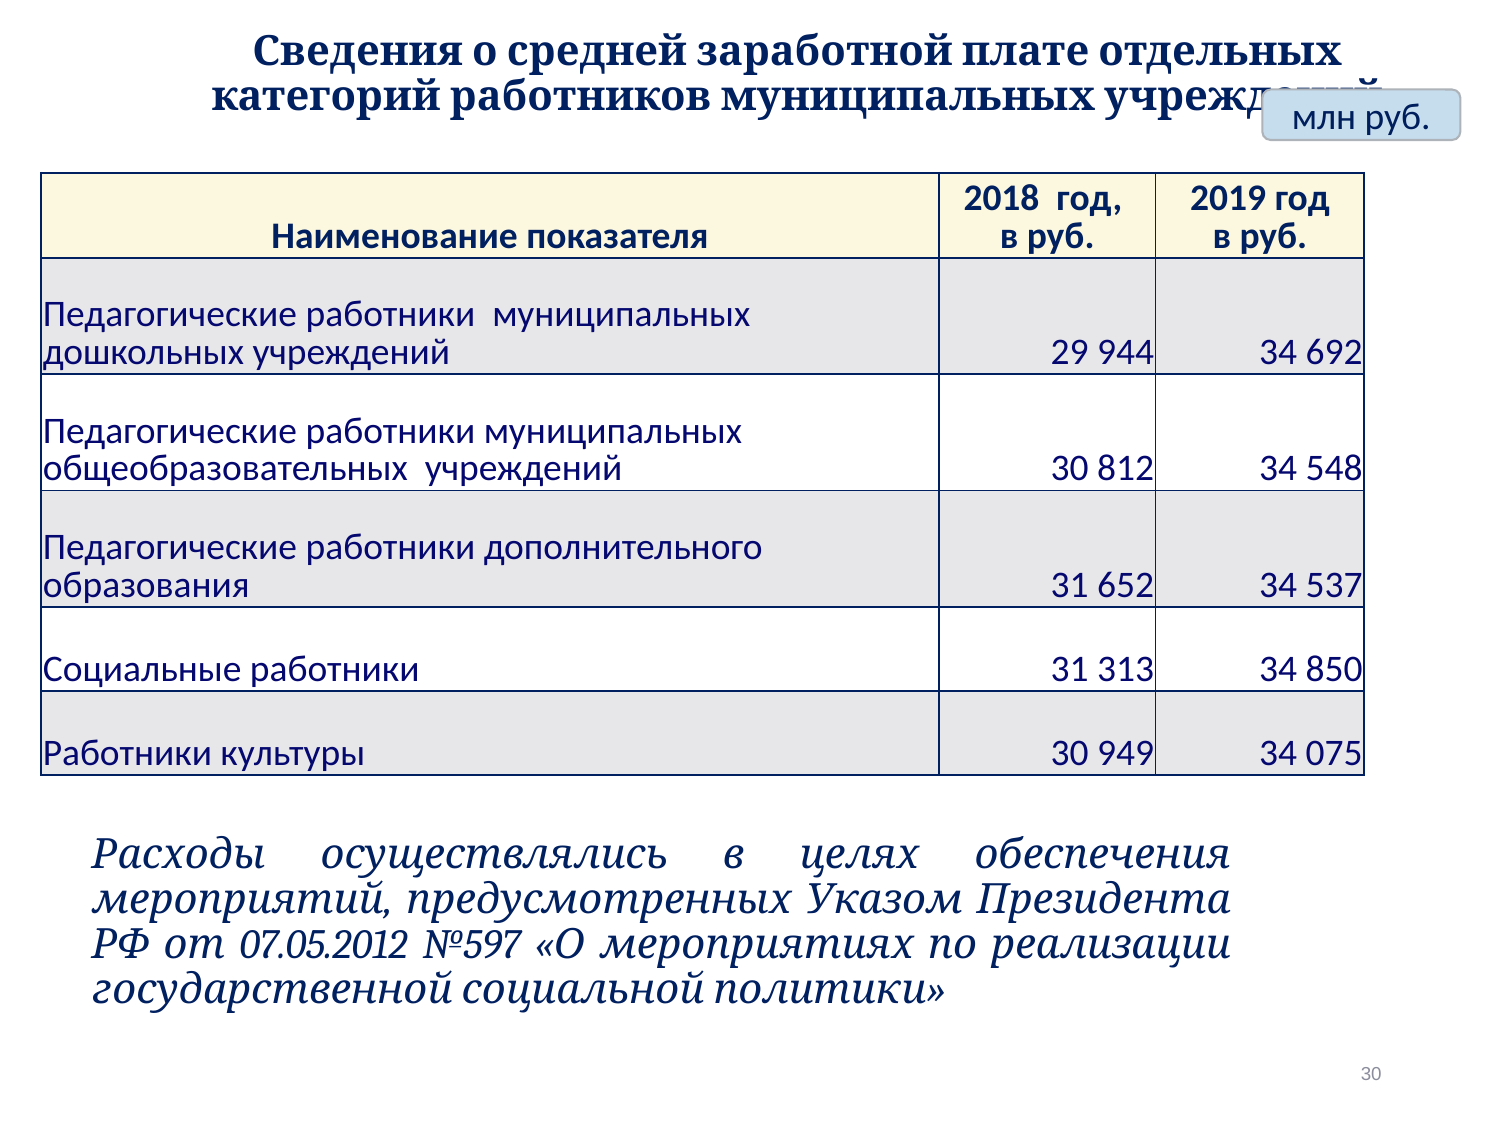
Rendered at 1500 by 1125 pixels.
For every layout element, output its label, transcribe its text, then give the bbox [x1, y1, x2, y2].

title Сведения о средней заработной плате отдельных категорий работников муниципальных учреждений [171, 0, 1424, 149]
table_cell 34 537 [1156, 491, 1363, 606]
table_cell 31 313 [940, 608, 1155, 690]
text_box Расходы осуществлялись в целях обеспечения мероприятий, предусмотренных Указом Президента РФ от 07.05.2012 №597 «О мероприятиях по реализации государственной социальной политики» [76, 810, 1247, 1035]
table_cell 29 944 [940, 259, 1155, 373]
table_cell 34 548 [1156, 375, 1363, 490]
table_header Наименование показателя [42, 174, 938, 257]
table_cell 31 652 [940, 491, 1155, 606]
table_cell 34 075 [1156, 692, 1363, 774]
table_cell 34 692 [1156, 259, 1363, 373]
table_cell Педагогические работники дополнительного образования [42, 491, 938, 606]
table_cell 30 812 [940, 375, 1155, 490]
table_cell Педагогические работники муниципальных дошкольных учреждений [42, 259, 938, 373]
table_cell 30 949 [940, 692, 1155, 774]
text_box млн руб. [1261, 88, 1462, 142]
table_cell Работники культуры [42, 692, 938, 774]
table_cell Педагогические работники муниципальных общеобразовательных учреждений [42, 375, 938, 490]
slide_number 30 [1059, 1042, 1397, 1103]
table_cell Социальные работники [42, 608, 938, 690]
table_header 2018 год, в руб. [940, 174, 1155, 257]
table_header 2019 год в руб. [1156, 174, 1363, 257]
table_cell 34 850 [1156, 608, 1363, 690]
